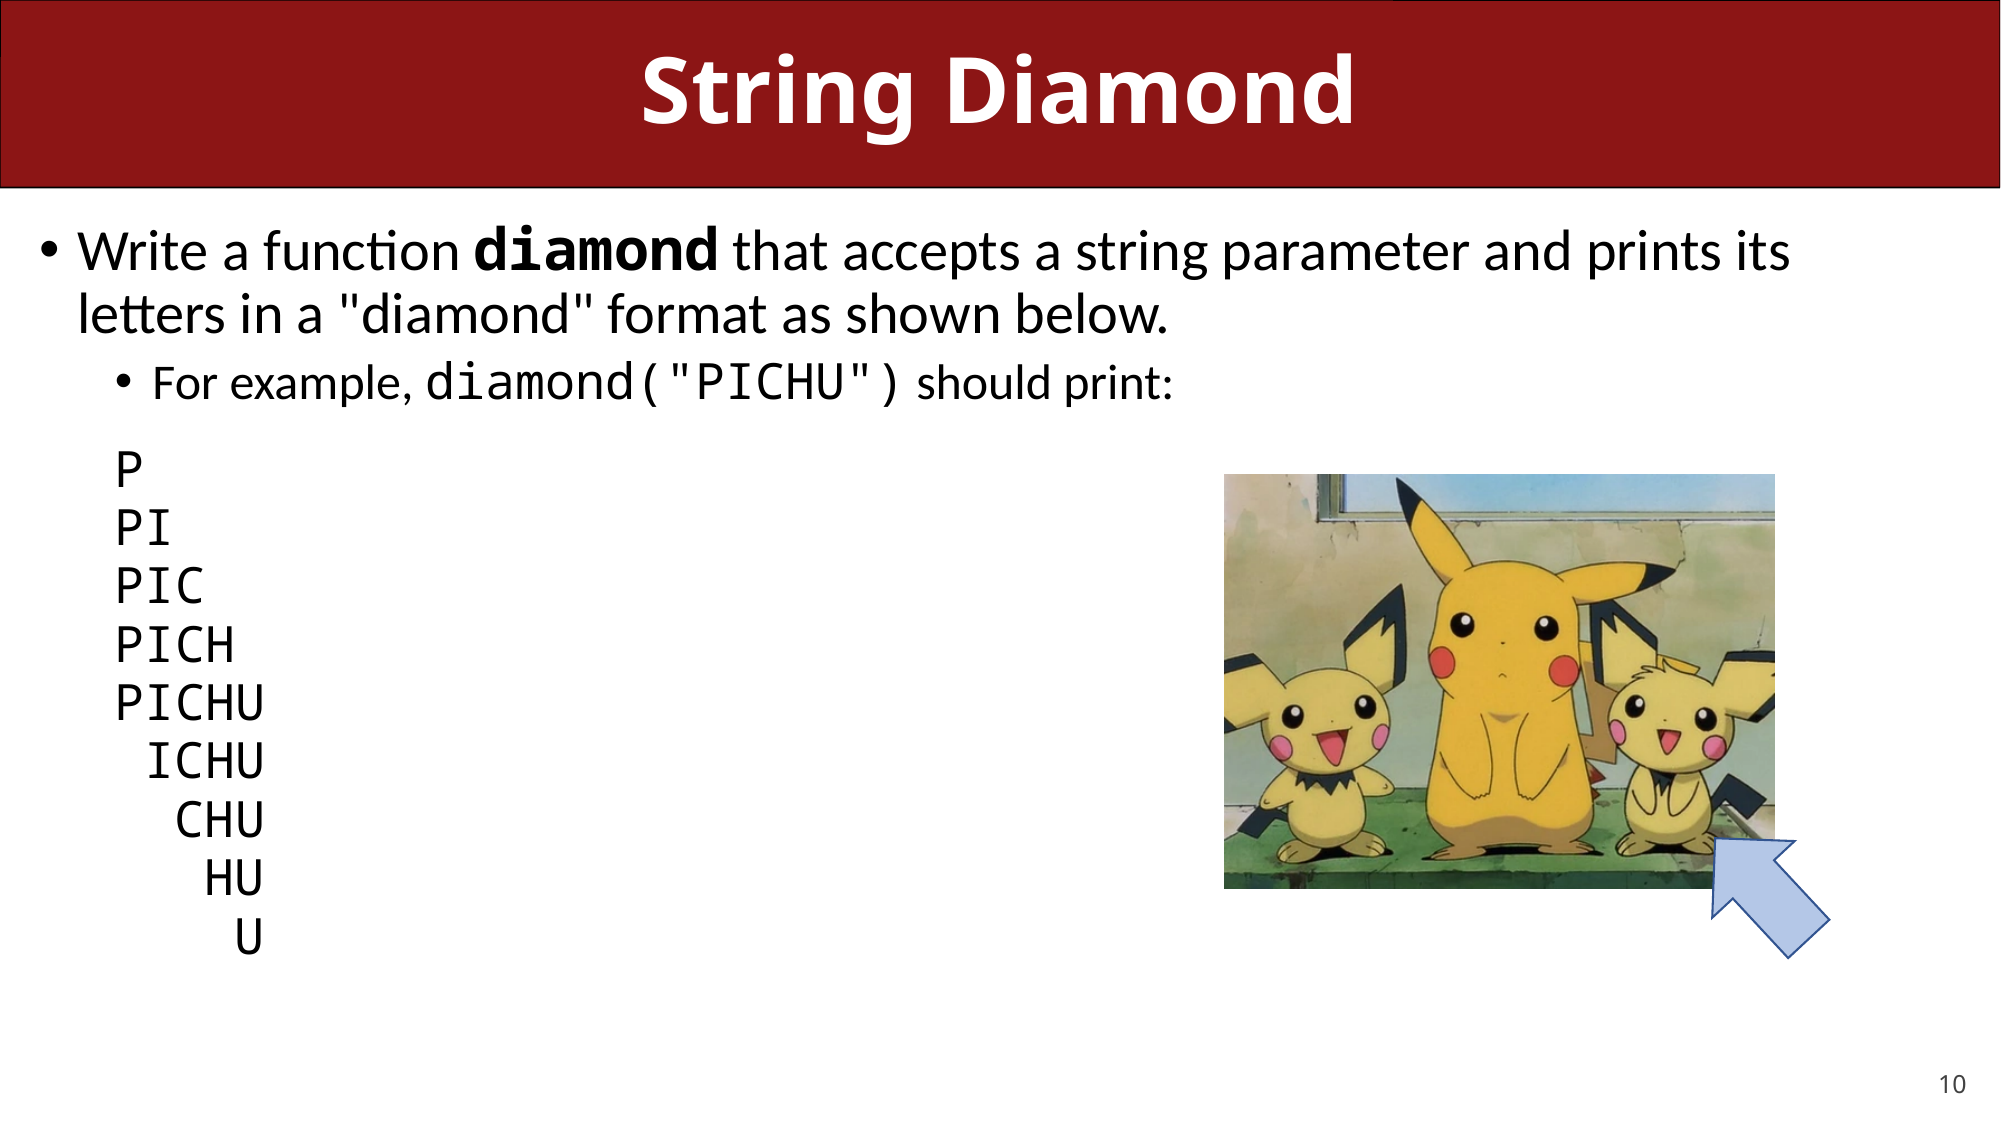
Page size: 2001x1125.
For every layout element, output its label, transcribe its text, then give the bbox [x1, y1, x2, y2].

text_box [1711, 839, 1831, 960]
title String Diamond [75, 0, 1925, 188]
picture [1224, 474, 1775, 889]
list Write a function diamond that accepts a string parameter and prints its letters in a "diamond" format as shown below. For example, diamond("PICHU") should print: P PI PIC PICH PICHU ICHU CHU HU U [24, 212, 1963, 1063]
